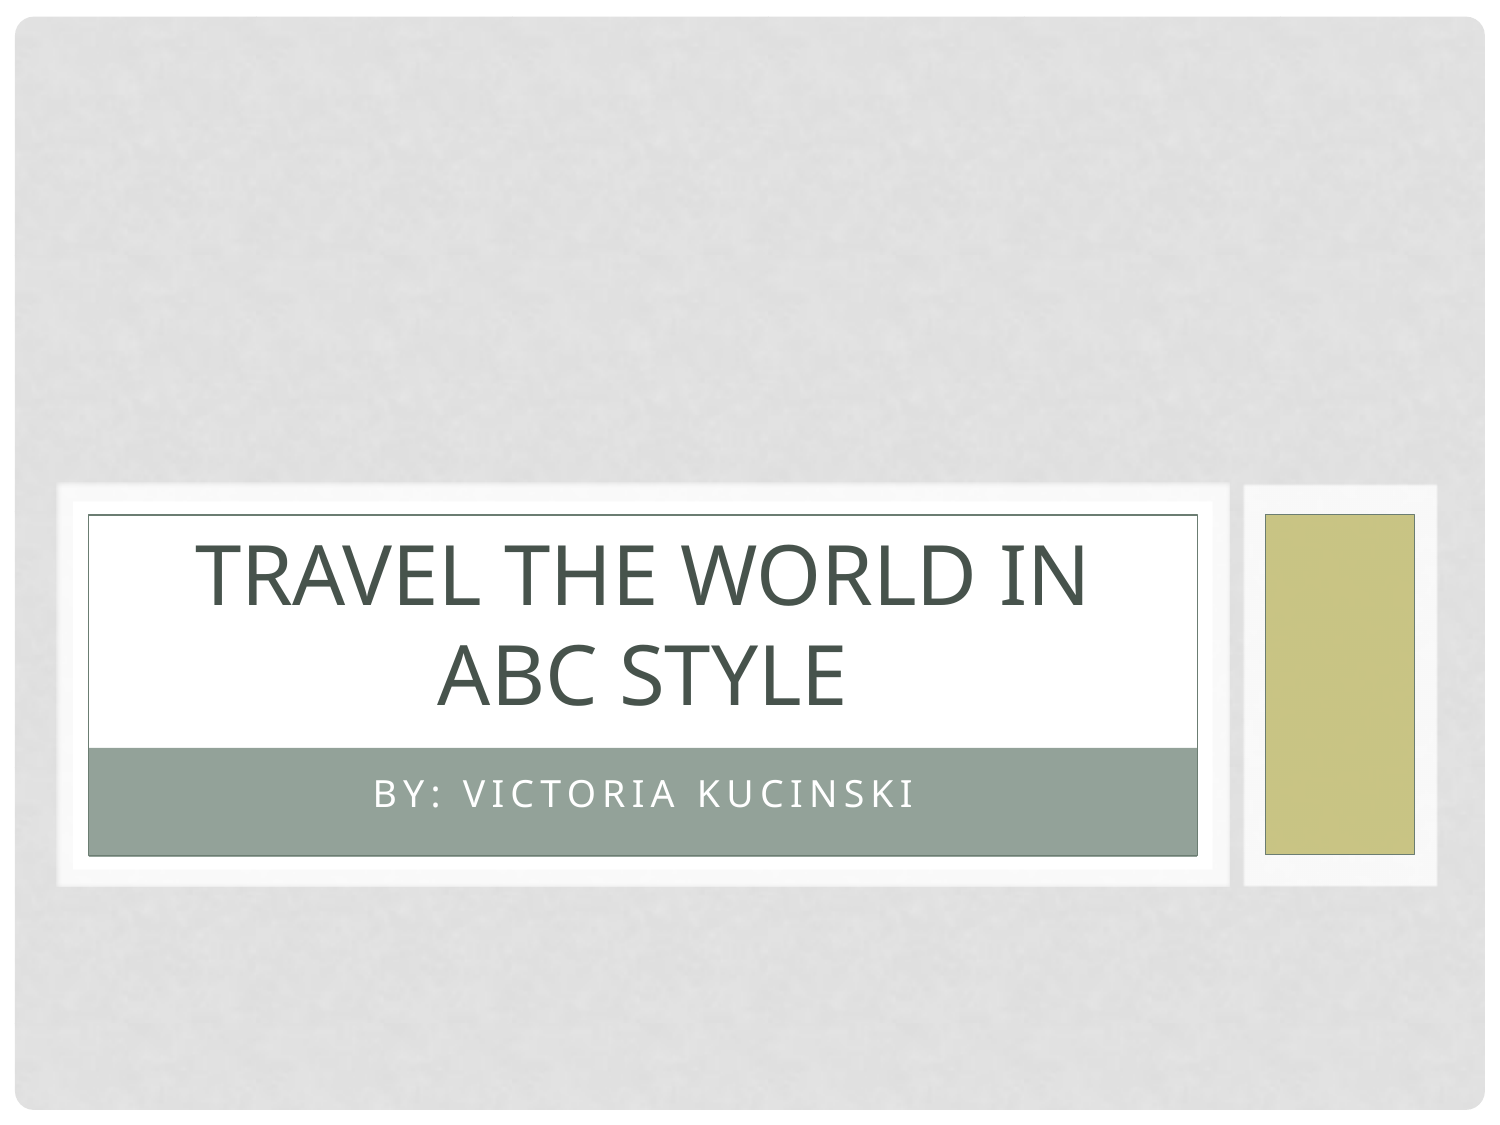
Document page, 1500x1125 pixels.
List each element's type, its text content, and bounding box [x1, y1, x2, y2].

subtitle By: Victoria Kucinski [105, 762, 1181, 838]
title Travel the World in ABC style [99, 529, 1187, 730]
